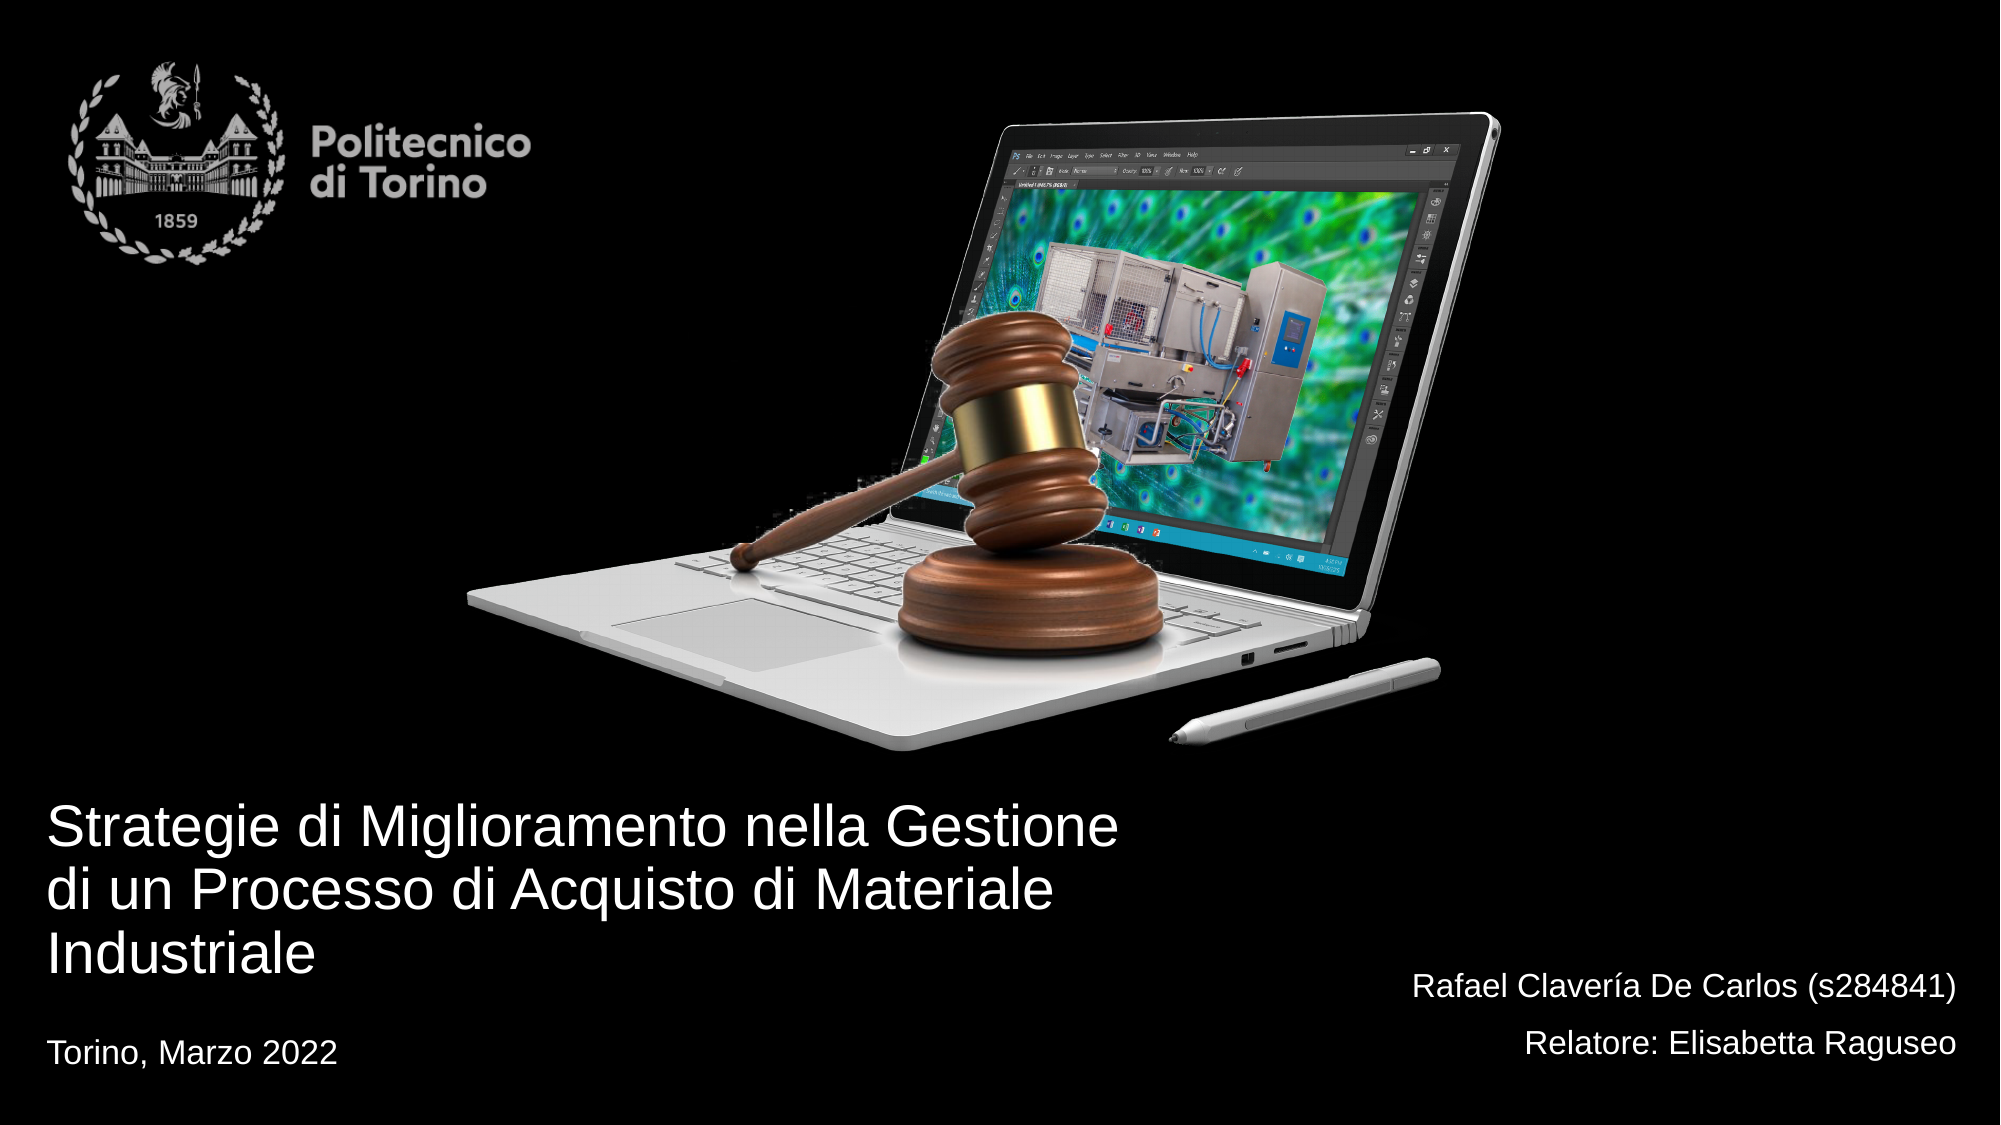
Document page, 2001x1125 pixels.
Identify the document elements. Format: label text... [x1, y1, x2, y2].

subtitle Rafael Clavería De Carlos (s284841) Relatore: Elisabetta Raguseo [1393, 961, 1973, 1088]
title Strategie di Miglioramento nella Gestione di un Processo di Acquisto di Materiale Industriale Torino, Marzo 2022 [31, 786, 1192, 1080]
picture [62, 58, 1740, 877]
